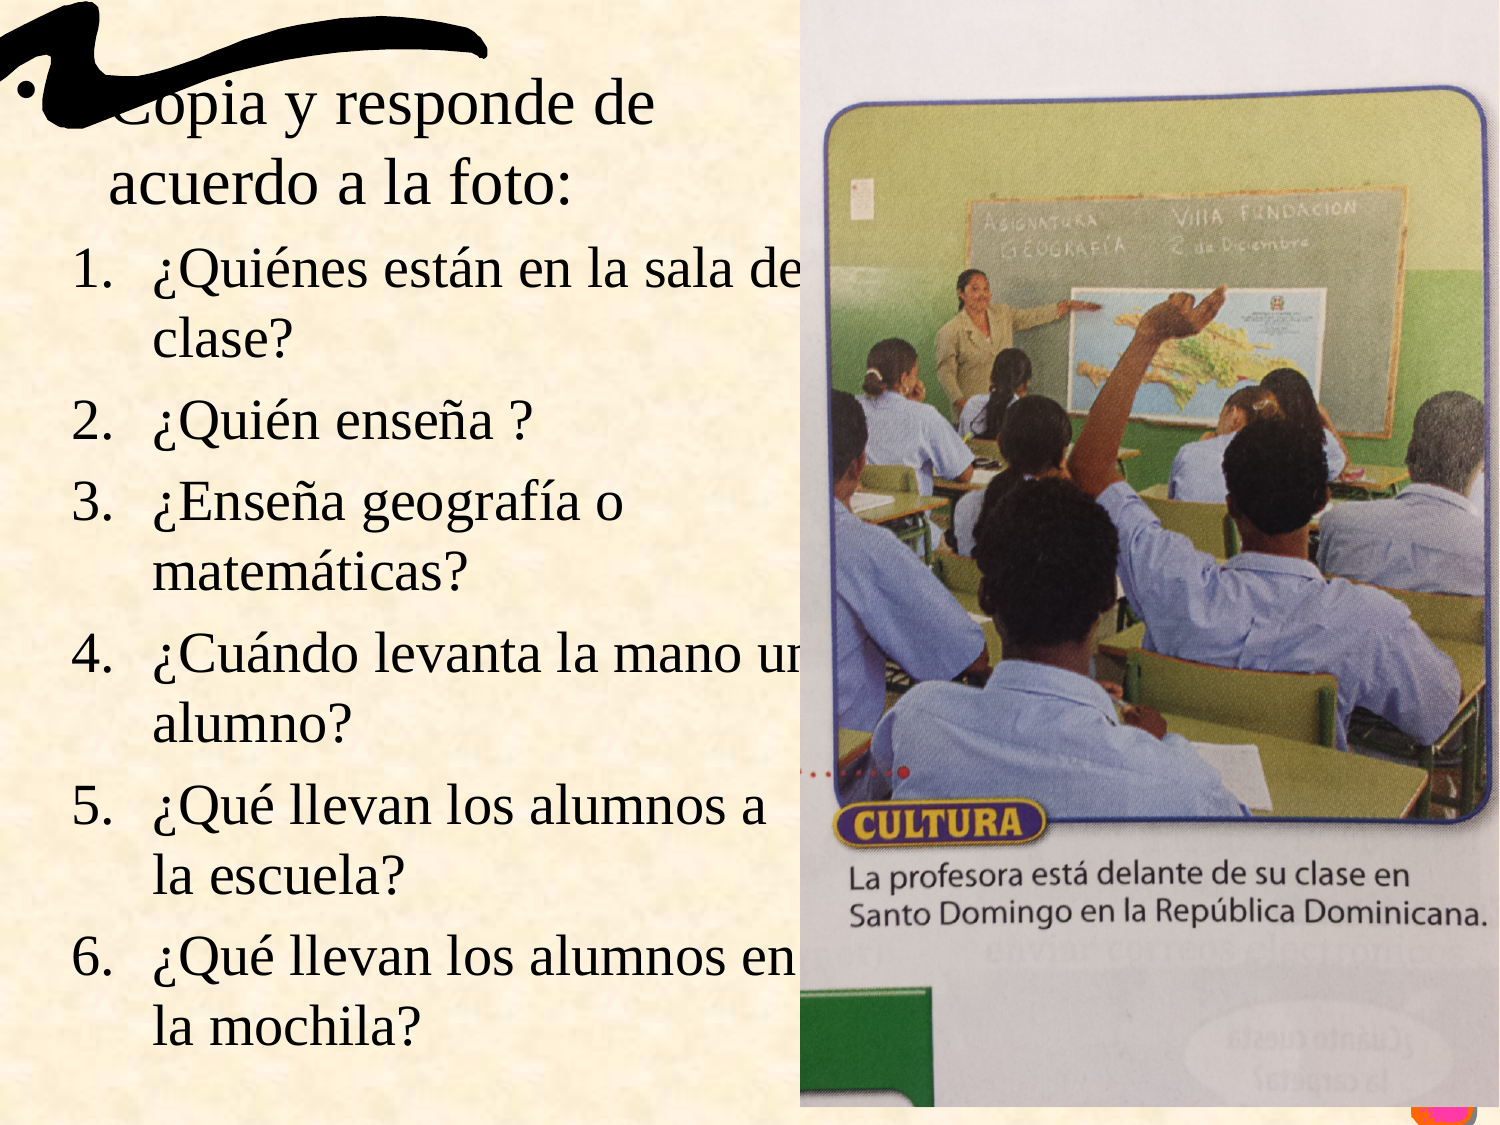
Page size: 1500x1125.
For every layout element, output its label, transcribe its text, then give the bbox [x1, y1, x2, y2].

picture [0, 0, 1500, 1125]
list Copia y responde de acuerdo a la foto: ¿Quiénes están en la sala de clase? ¿Quién enseña ? ¿Enseña geografía o matemáticas? ¿Cuándo levanta la mano un alumno? ¿Qué llevan los alumnos a la escuela? ¿Qué llevan los alumnos en la mochila? [0, 50, 794, 1088]
